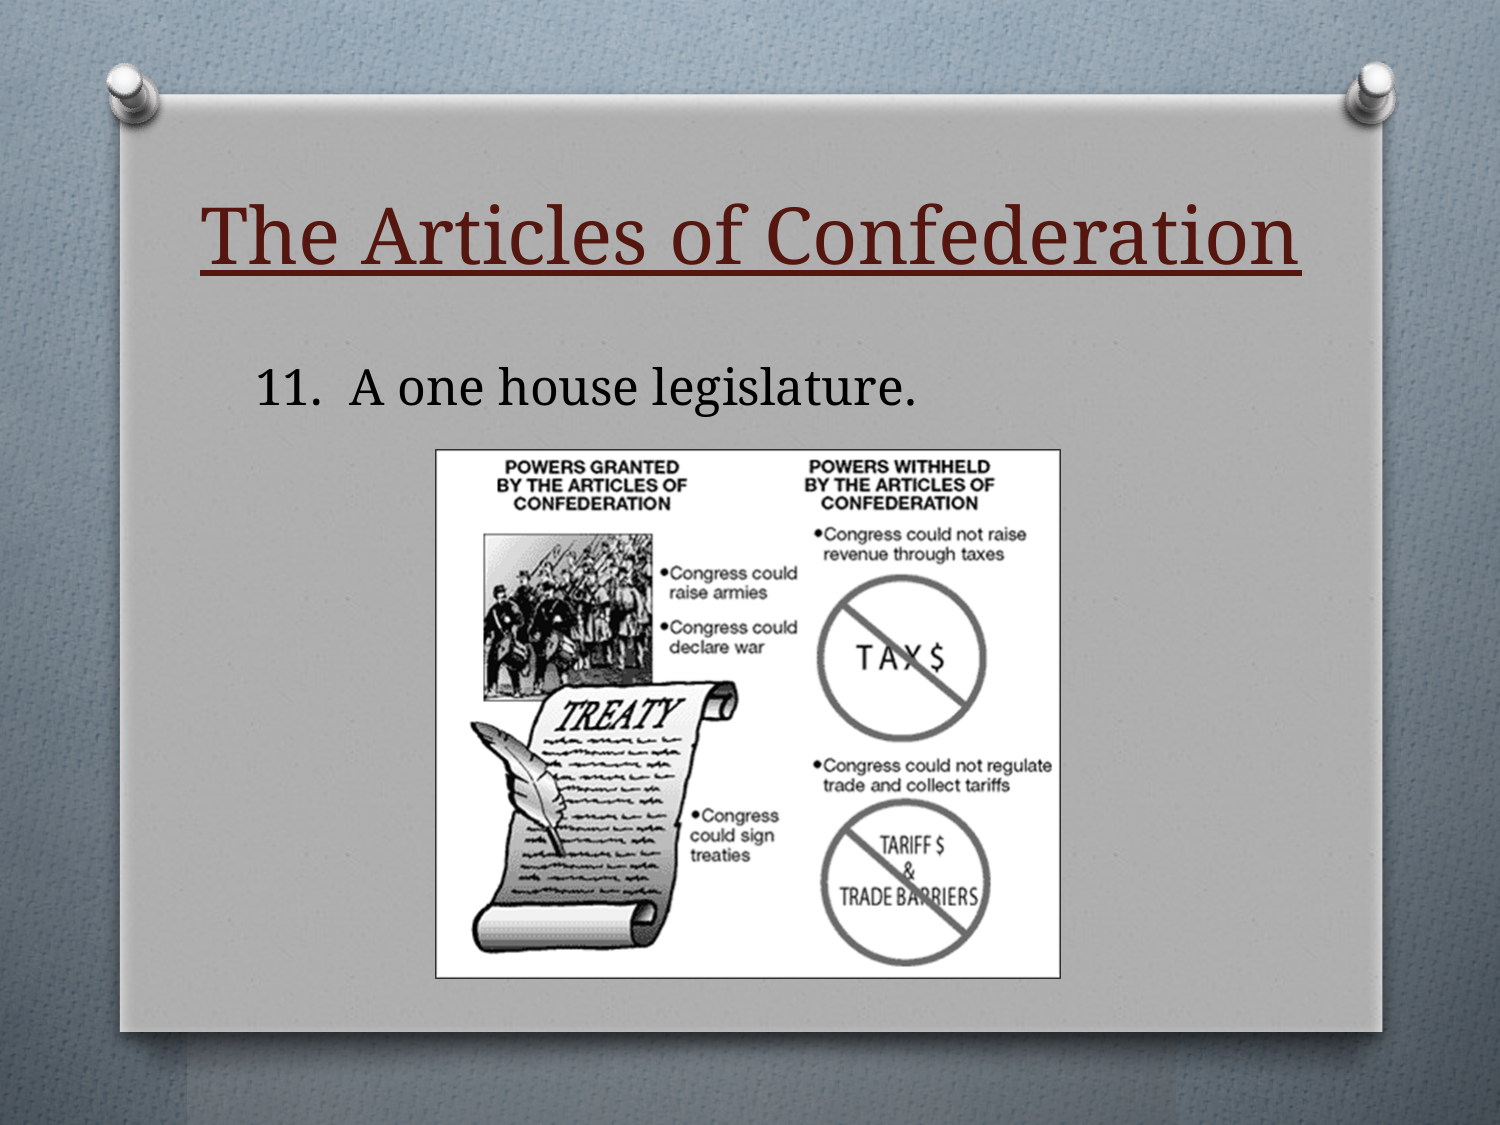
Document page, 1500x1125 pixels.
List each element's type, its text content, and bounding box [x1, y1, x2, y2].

picture [434, 449, 1061, 979]
picture [75, 29, 198, 153]
list 11. A one house legislature. [240, 347, 1257, 939]
picture [1317, 35, 1439, 156]
title The Articles of Confederation [179, 134, 1323, 332]
